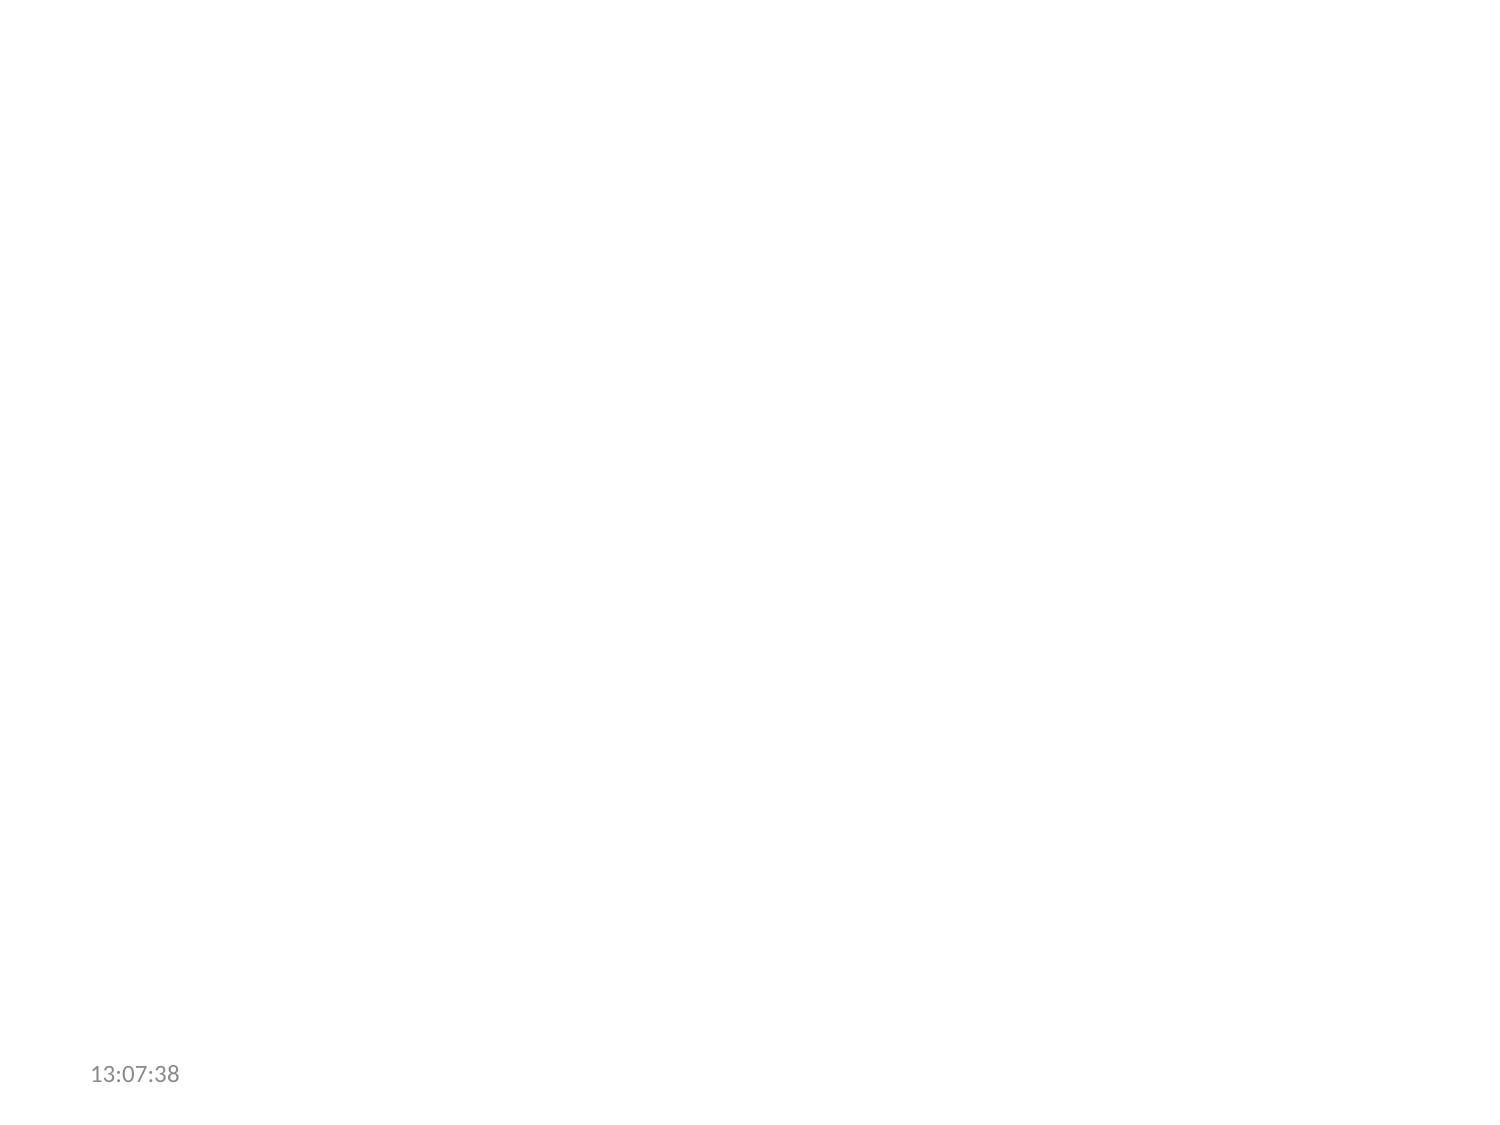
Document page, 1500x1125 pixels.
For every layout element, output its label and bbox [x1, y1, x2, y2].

slide_number [75, 1042, 425, 1103]
